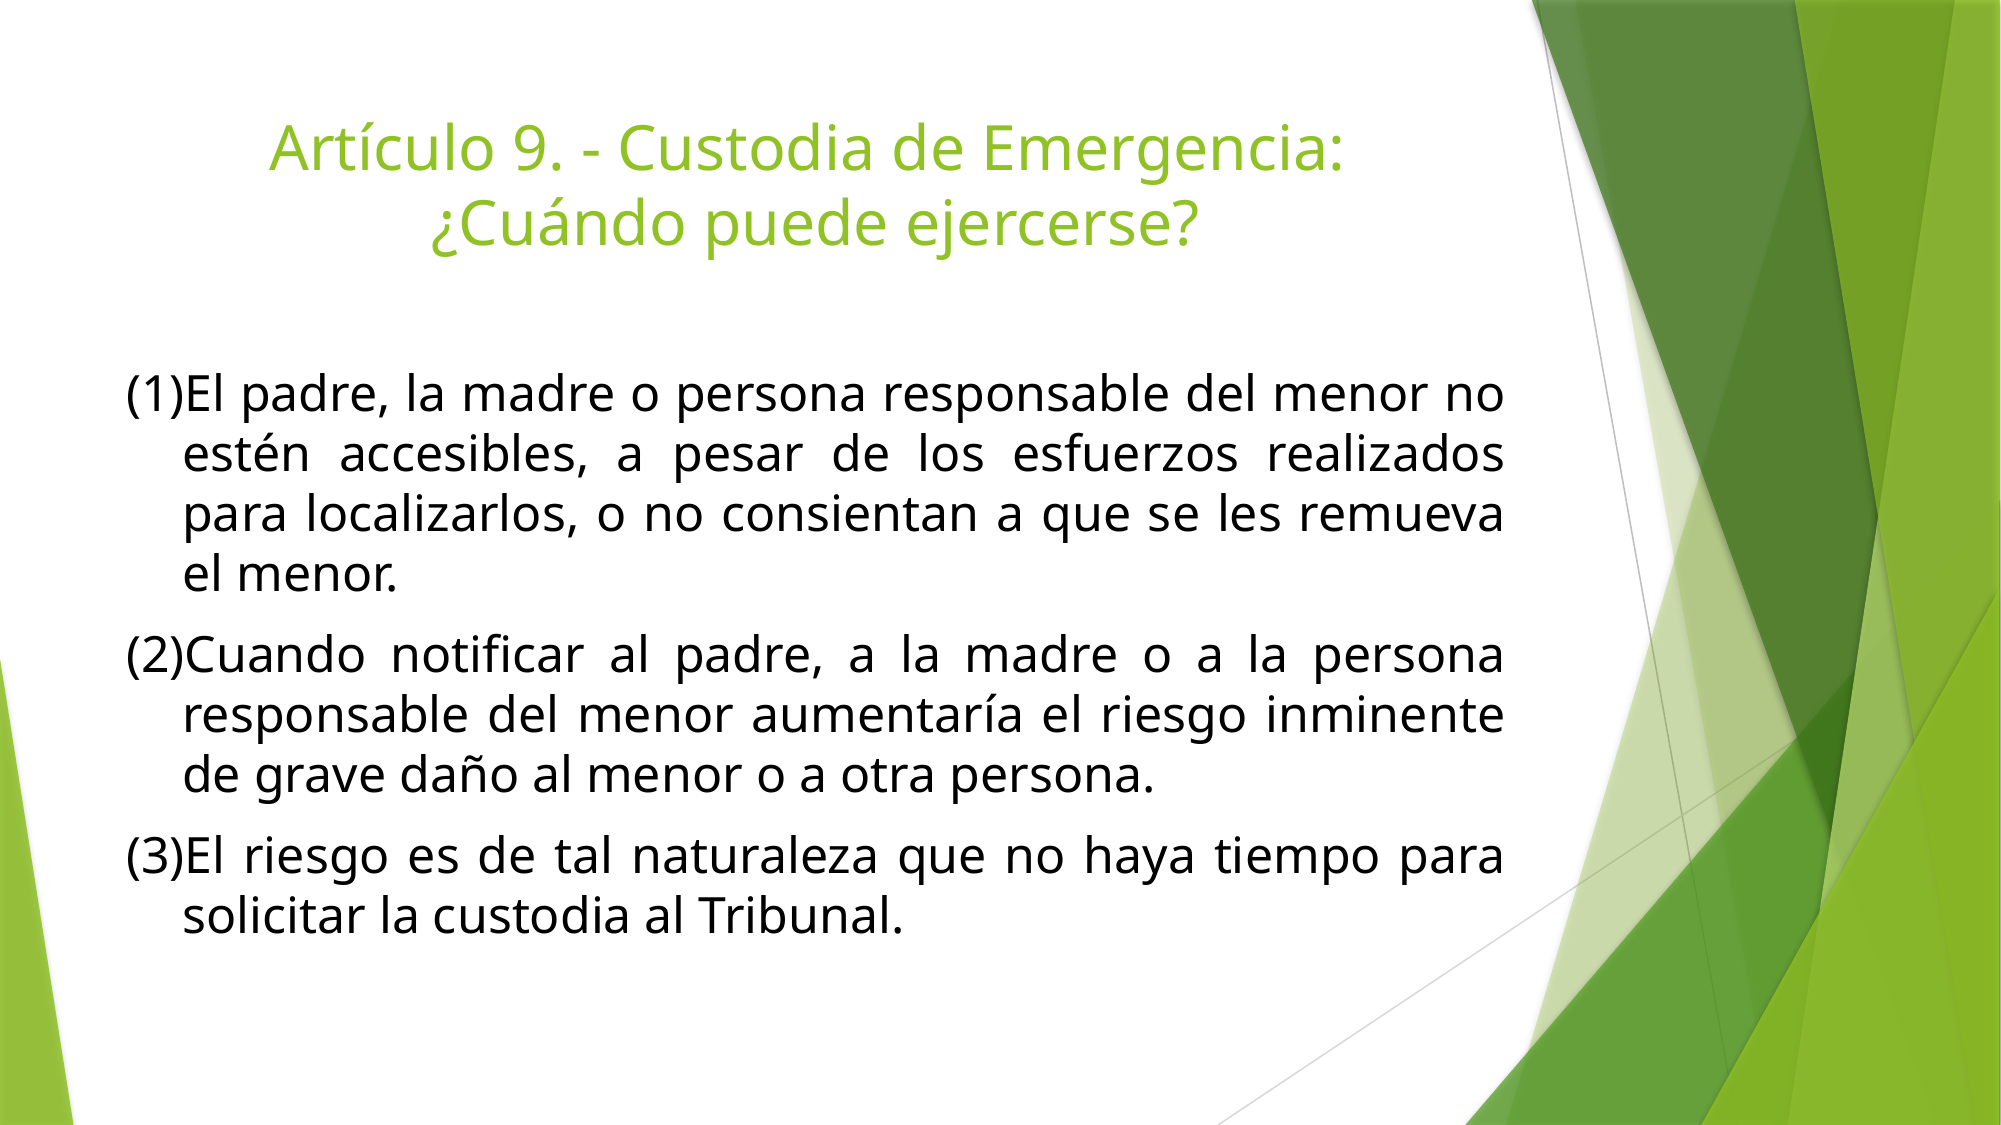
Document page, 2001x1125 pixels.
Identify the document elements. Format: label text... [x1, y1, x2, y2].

list (1)El padre, la madre o persona responsable del menor no estén accesibles, a pesar de los esfuerzos realizados para localizarlos, o no consientan a que se les remueva el menor. (2)Cuando notificar al padre, a la madre o a la persona responsable del menor aumentaría el riesgo inminente de grave daño al menor o a otra persona. (3)El riesgo es de tal naturaleza que no haya tiempo para solicitar la custodia al Tribunal. [111, 354, 1522, 992]
title Artículo 9. - Custodia de Emergencia: ¿Cuándo puede ejercerse? [111, 99, 1522, 317]
